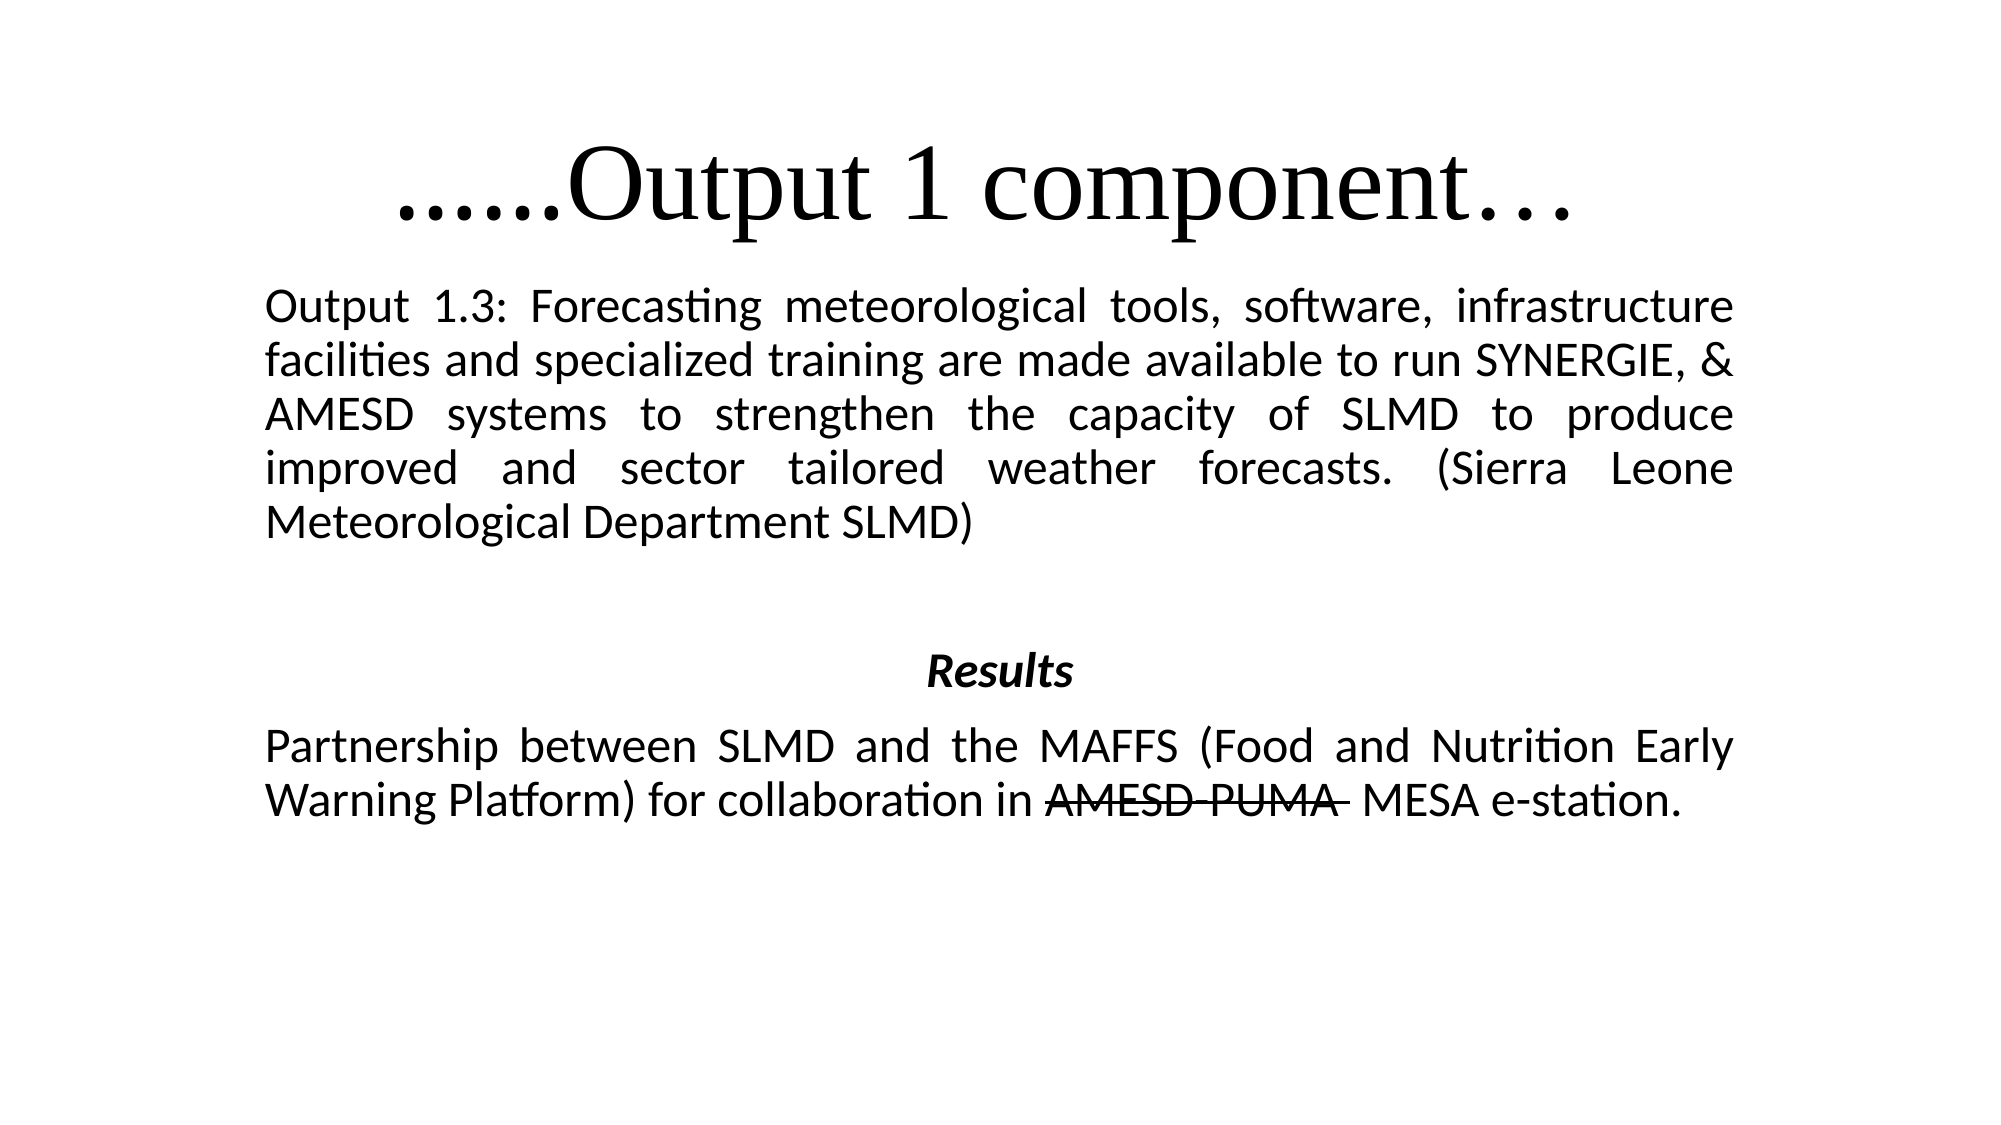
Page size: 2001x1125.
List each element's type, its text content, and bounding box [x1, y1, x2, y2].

title ……Output 1 component… [249, 117, 1750, 252]
subtitle Output 1.3: Forecasting meteorological tools, software, infrastructure facilities and specialized training are made available to run SYNERGIE, & AMESD systems to strengthen the capacity of SLMD to produce improved and sector tailored weather forecasts. (Sierra Leone Meteorological Department SLMD) Results Partnership between SLMD and the MAFFS (Food and Nutrition Early Warning Platform) for collaboration in AMESD-PUMA MESA e-station. [249, 271, 1750, 863]
